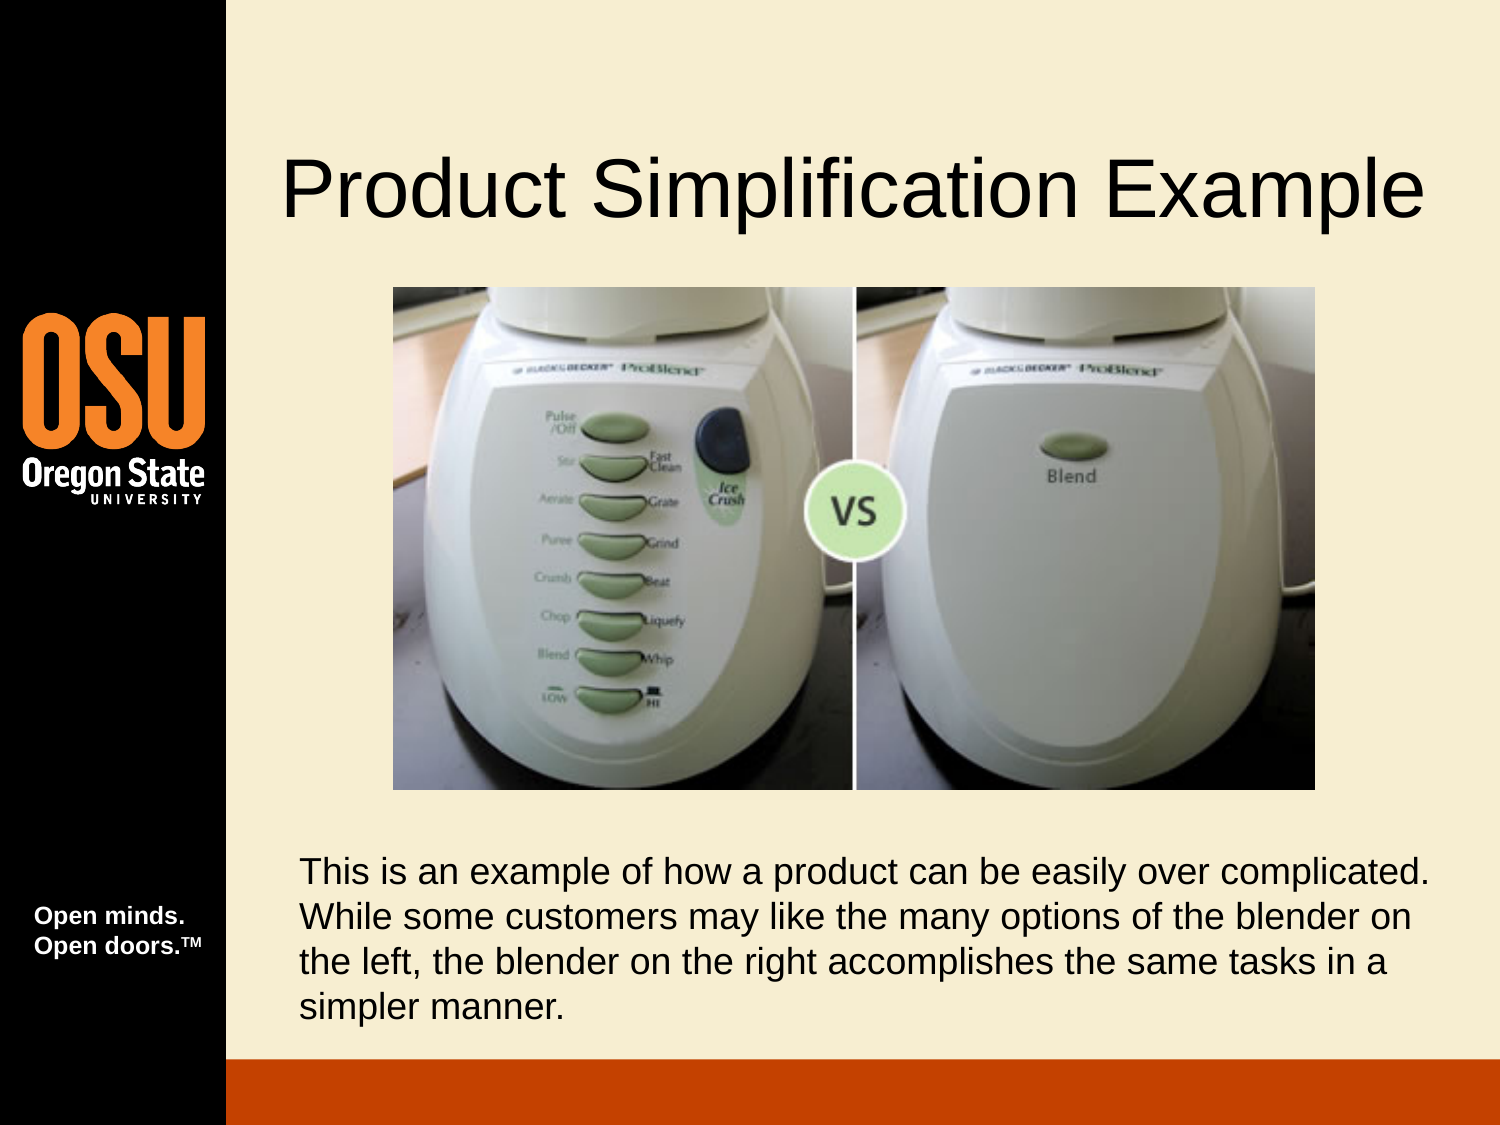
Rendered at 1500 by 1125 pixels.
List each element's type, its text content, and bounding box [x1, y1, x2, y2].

picture [7, 297, 219, 524]
picture [393, 287, 1315, 790]
text_box This is an example of how a product can be easily over complicated. While some customers may like the many options of the blender on the left, the blender on the right accomplishes the same tasks in a simpler manner. [284, 832, 1458, 988]
title Product Simplification Example [243, 90, 1465, 278]
